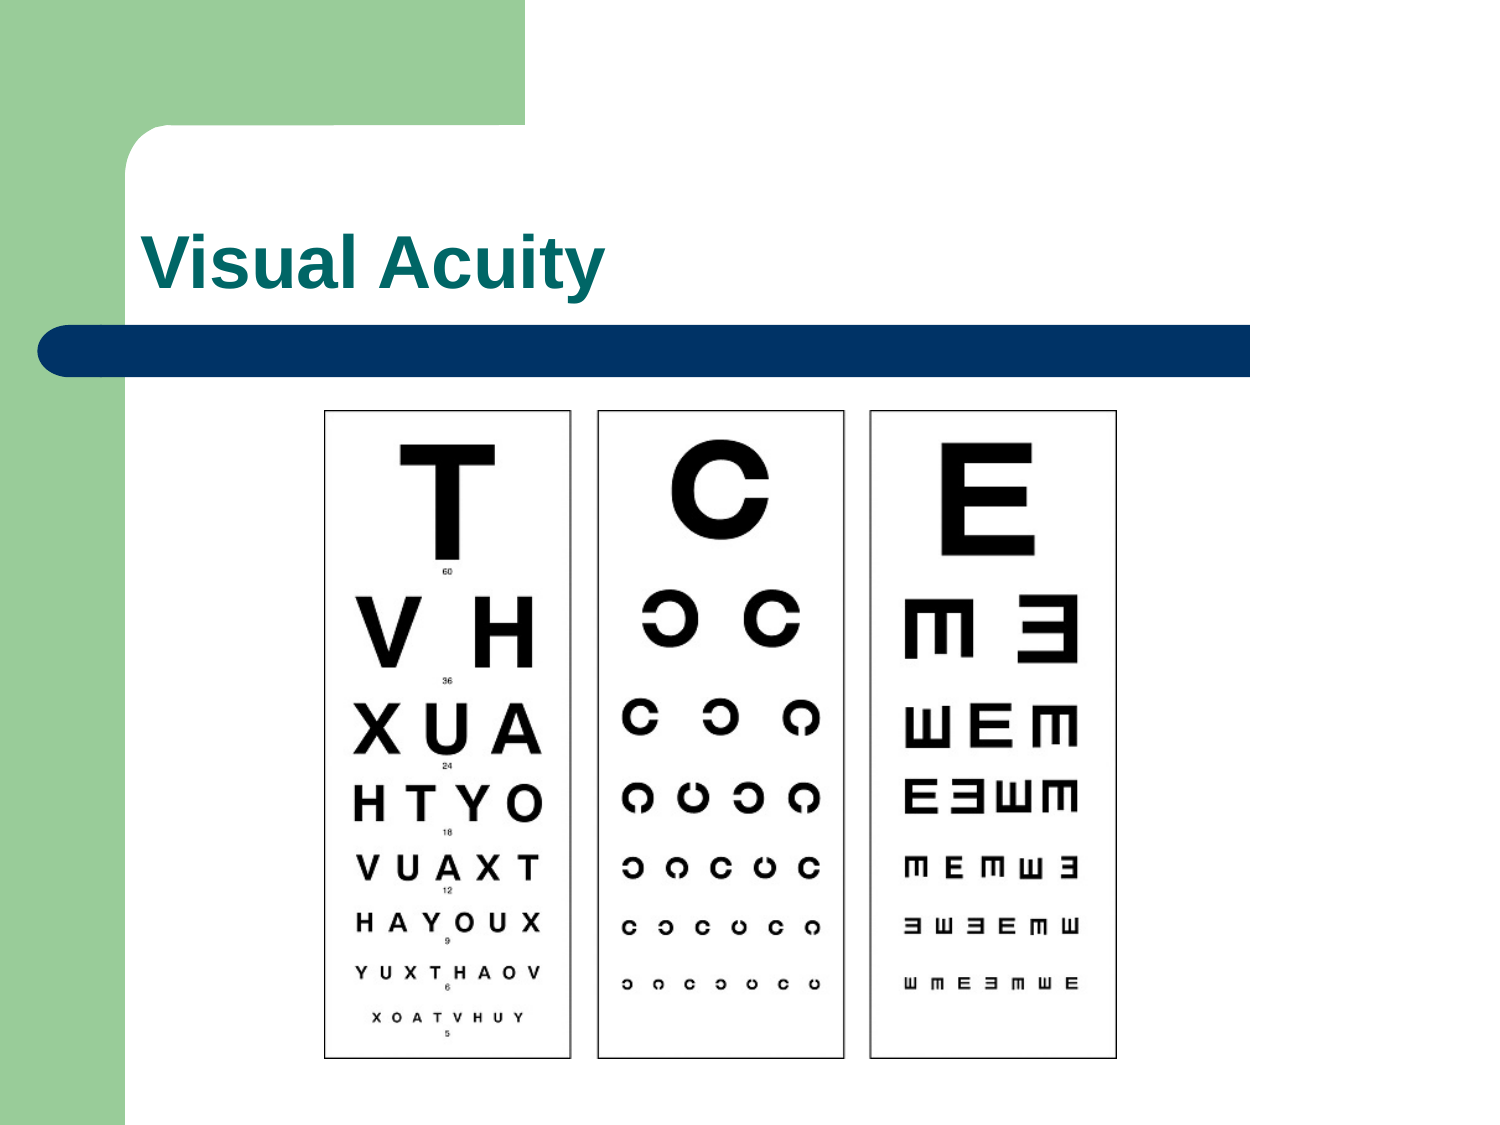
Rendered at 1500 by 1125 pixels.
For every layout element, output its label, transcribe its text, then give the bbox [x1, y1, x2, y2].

title Visual Acuity [124, 124, 1426, 313]
picture [324, 410, 1117, 1059]
